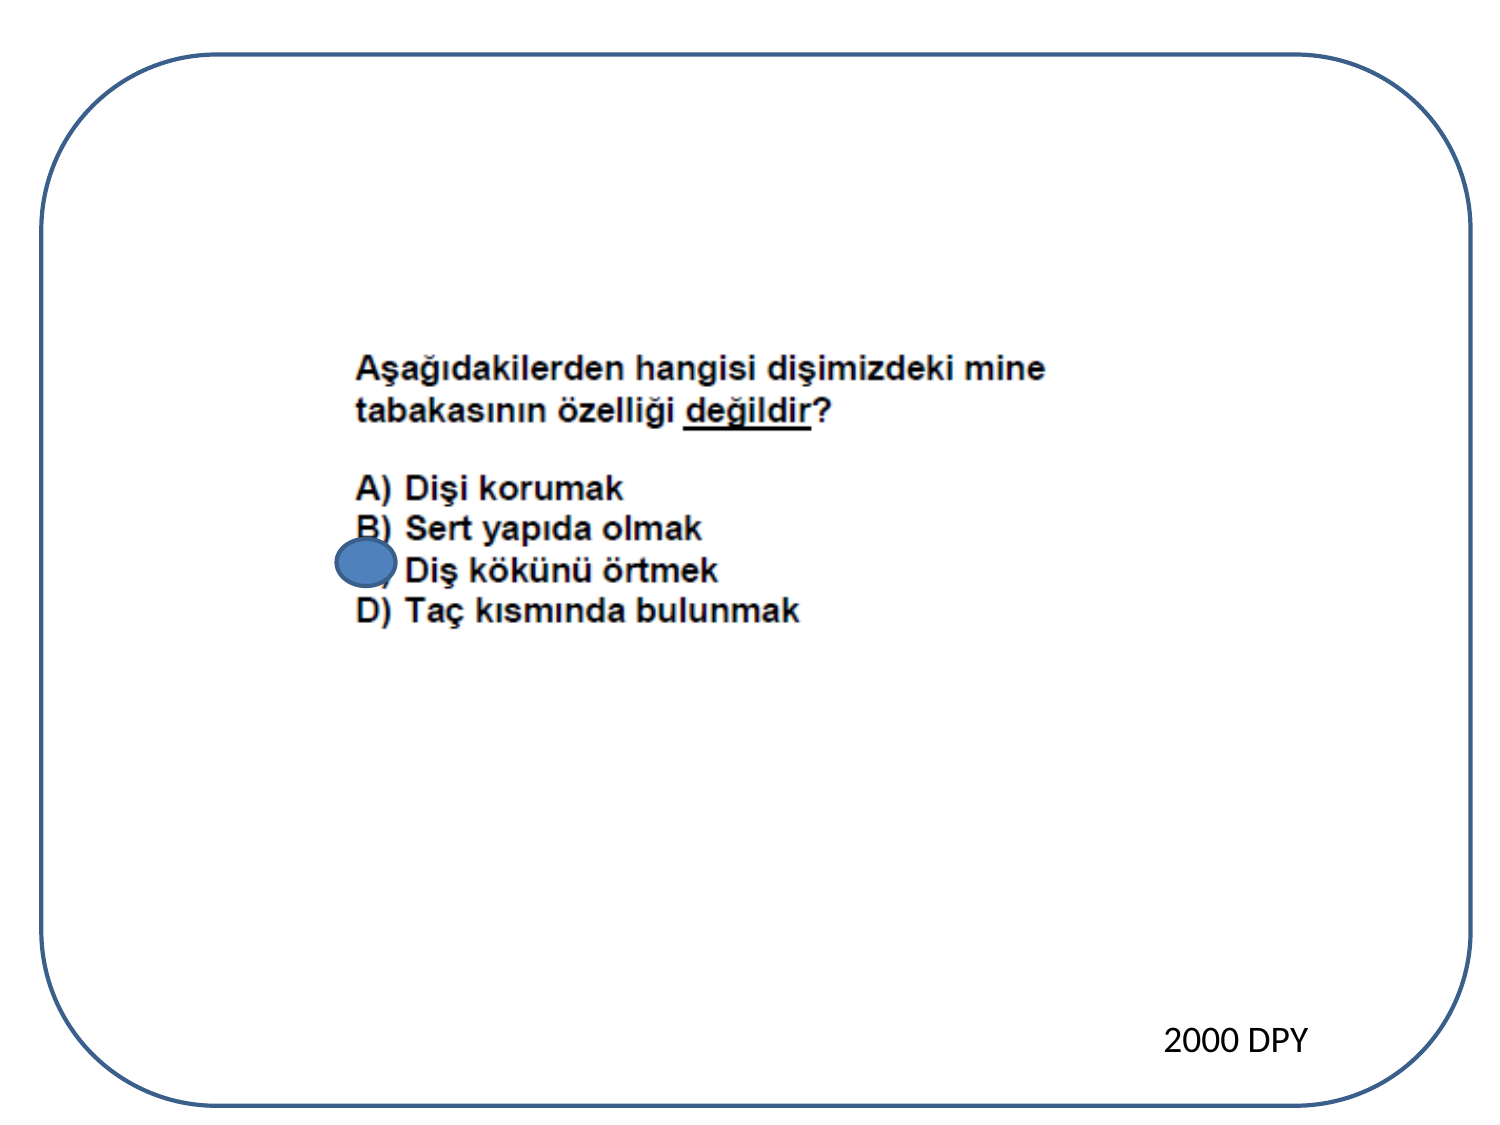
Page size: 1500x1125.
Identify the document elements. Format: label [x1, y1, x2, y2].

text_box [39, 52, 1473, 1108]
picture [336, 349, 1071, 644]
